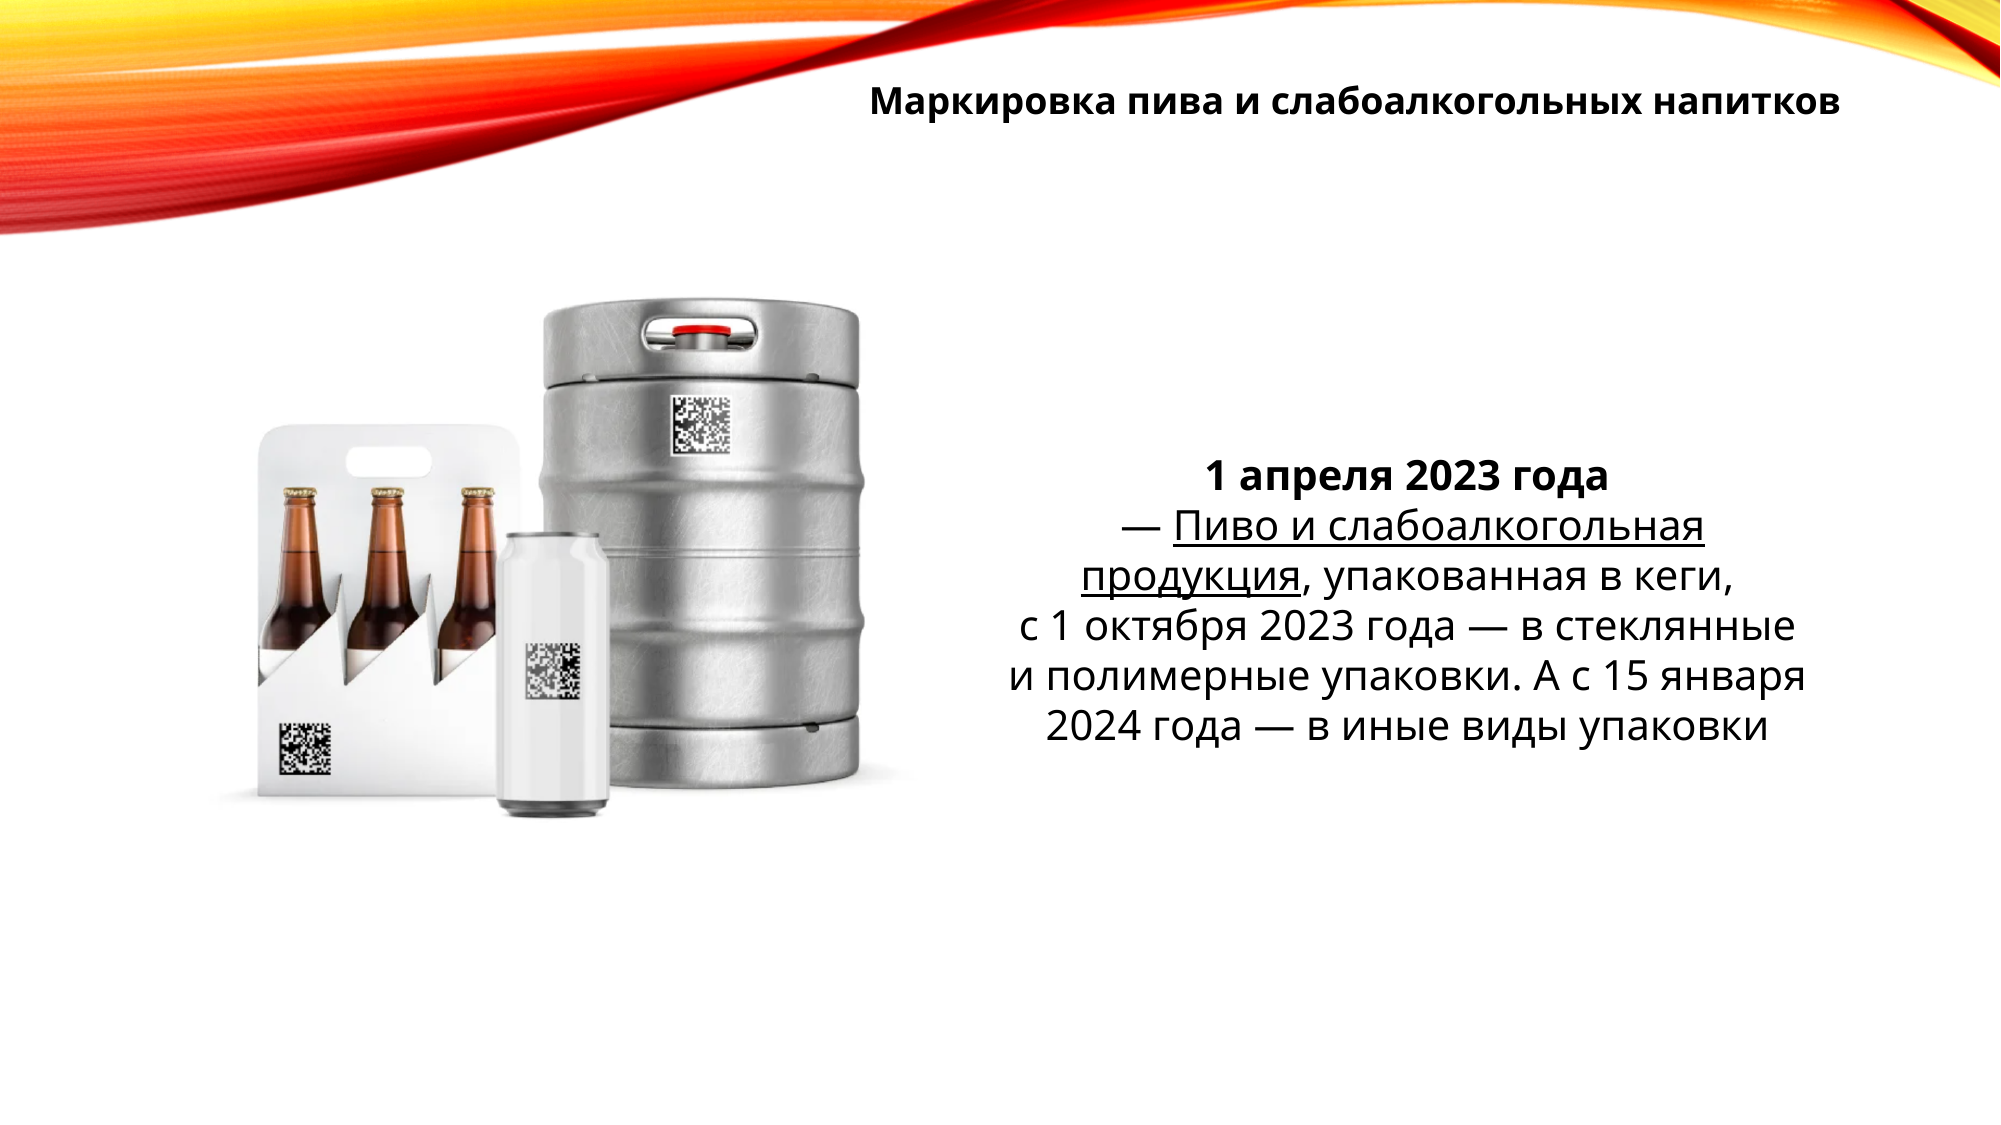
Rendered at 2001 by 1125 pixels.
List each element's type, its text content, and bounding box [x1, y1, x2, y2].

picture [0, 0, 2000, 237]
title Маркировка пива и слабоалкогольных напитков [811, 36, 1900, 209]
picture [101, 278, 977, 823]
text_box 1 апреля 2023 года — Пиво и слабоалкогольная продукция, упакованная в кеги, с 1 октября 2023 года — в стеклянные и полимерные упаковки. А с 15 января 2024 года — в иные виды упаковки [980, 441, 1839, 757]
